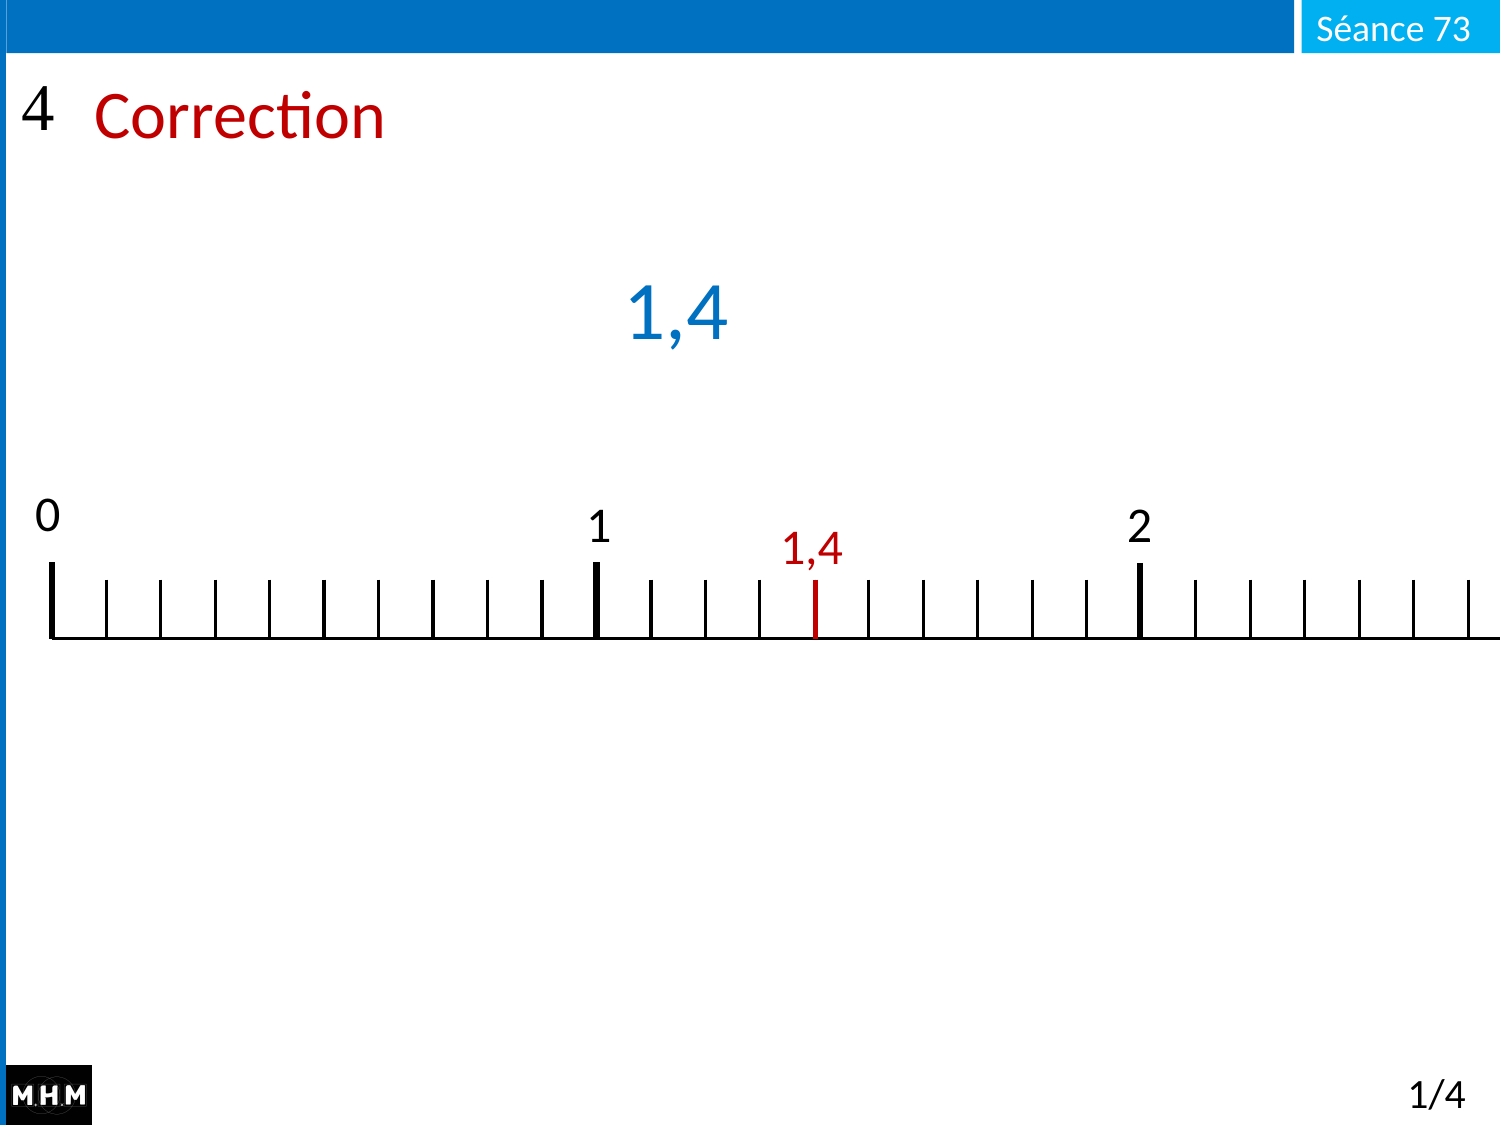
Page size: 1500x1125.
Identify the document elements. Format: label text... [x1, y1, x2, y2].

list 1/4 [1373, 1064, 1500, 1125]
text_box 1,4 [608, 249, 815, 364]
picture [6, 1065, 92, 1125]
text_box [20, 474, 1500, 640]
title Correction [79, 71, 1374, 161]
